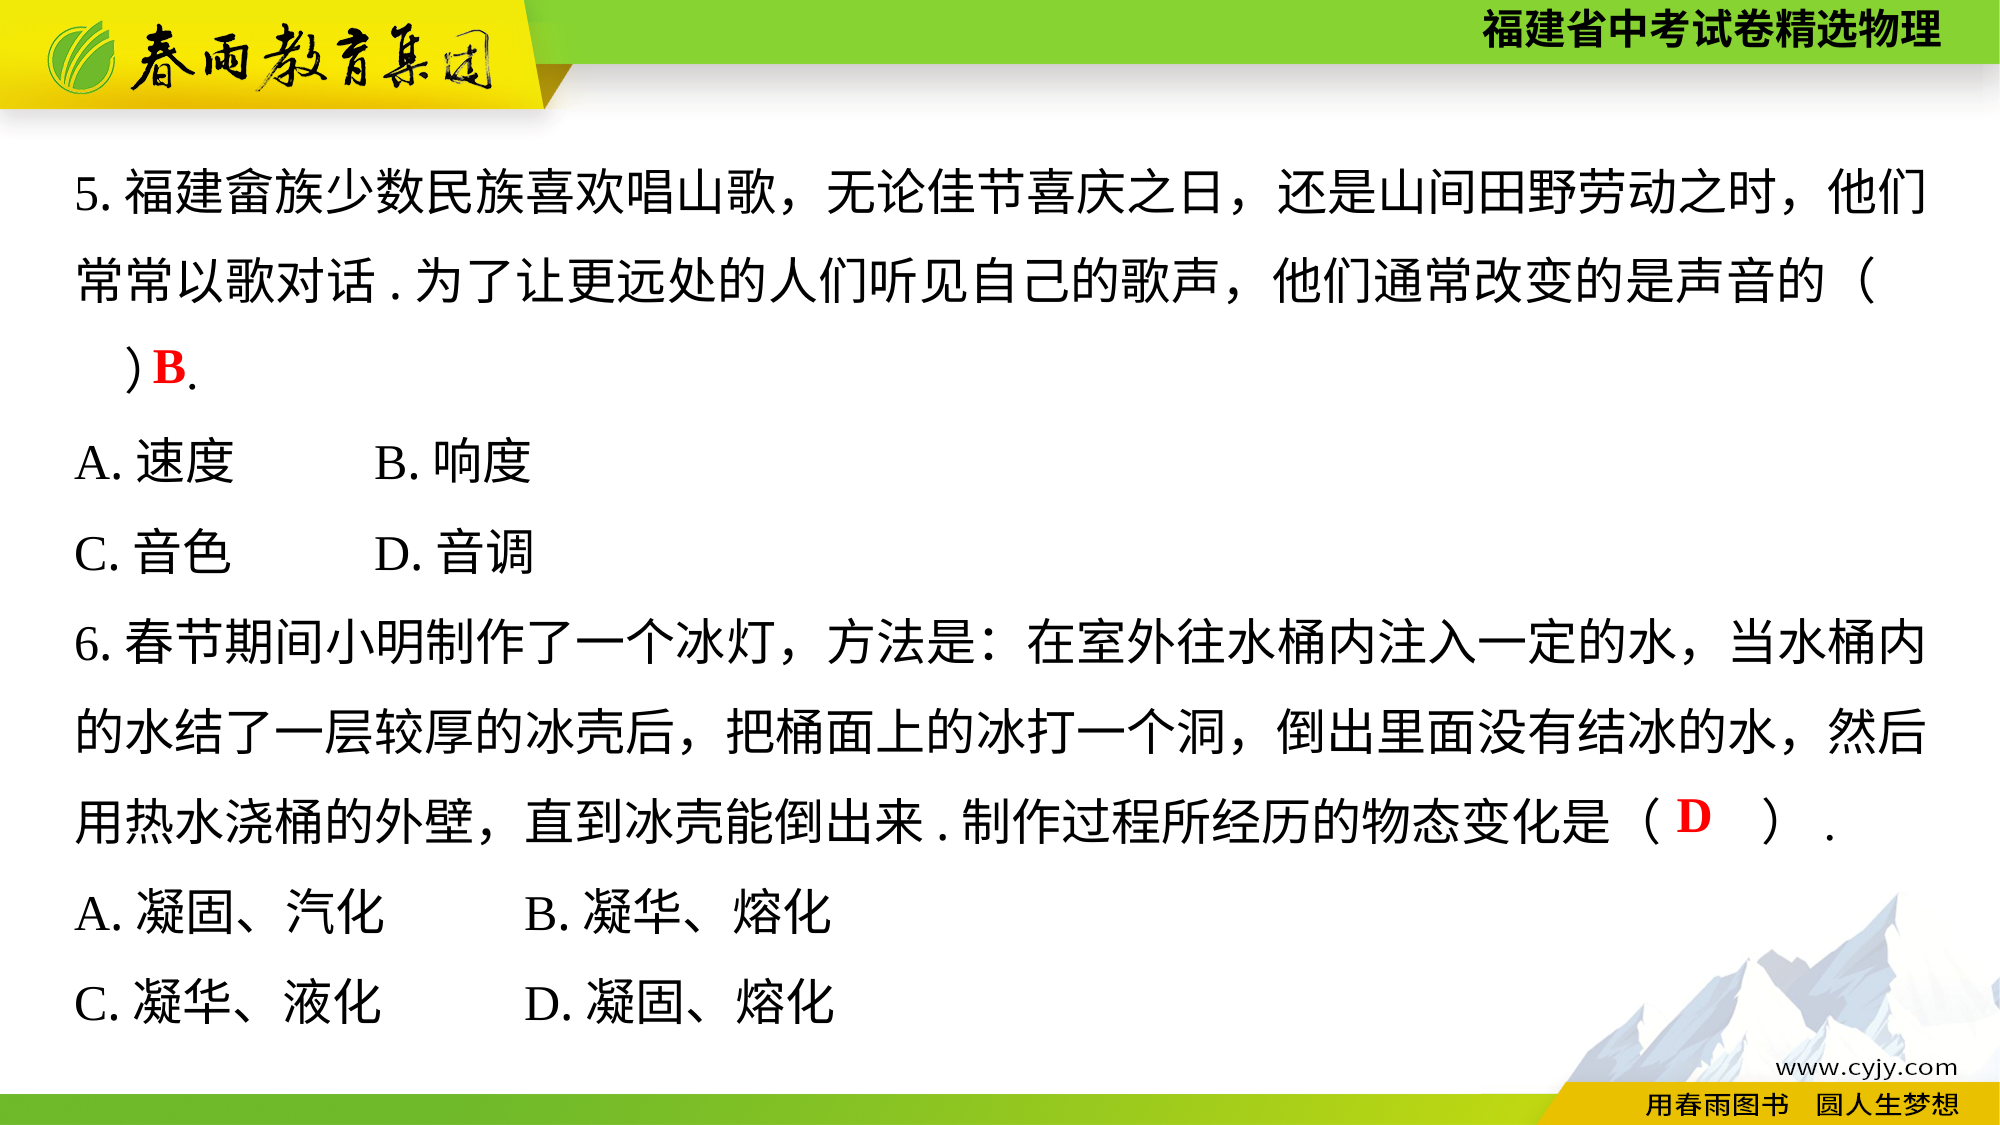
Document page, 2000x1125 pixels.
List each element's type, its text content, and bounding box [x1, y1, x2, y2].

list 5.福建畲族少数民族喜欢唱山歌，无论佳节喜庆之日，还是山间田野劳动之时，他们常常以歌对话.为了让更远处的人们听见自己的歌声，他们通常改变的是声音的（ ）. A.速度 B.响度 C.音色 D.音调 6.春节期间小明制作了一个冰灯，方法是：在室外往水桶内注入一定的水，当水桶内的水结了一层较厚的冰壳后，把桶面上的冰打一个洞，倒出里面没有结冰的水，然后用热水浇桶的外壁，直到冰壳能倒出来.制作过程所经历的物态变化是（ ）. A.凝固、汽化 B.凝华、熔化 C.凝华、液化 D.凝固、熔化 [59, 122, 1944, 1035]
picture [0, 0, 2000, 1125]
text_box B [138, 326, 202, 401]
text_box D [1661, 775, 1728, 850]
